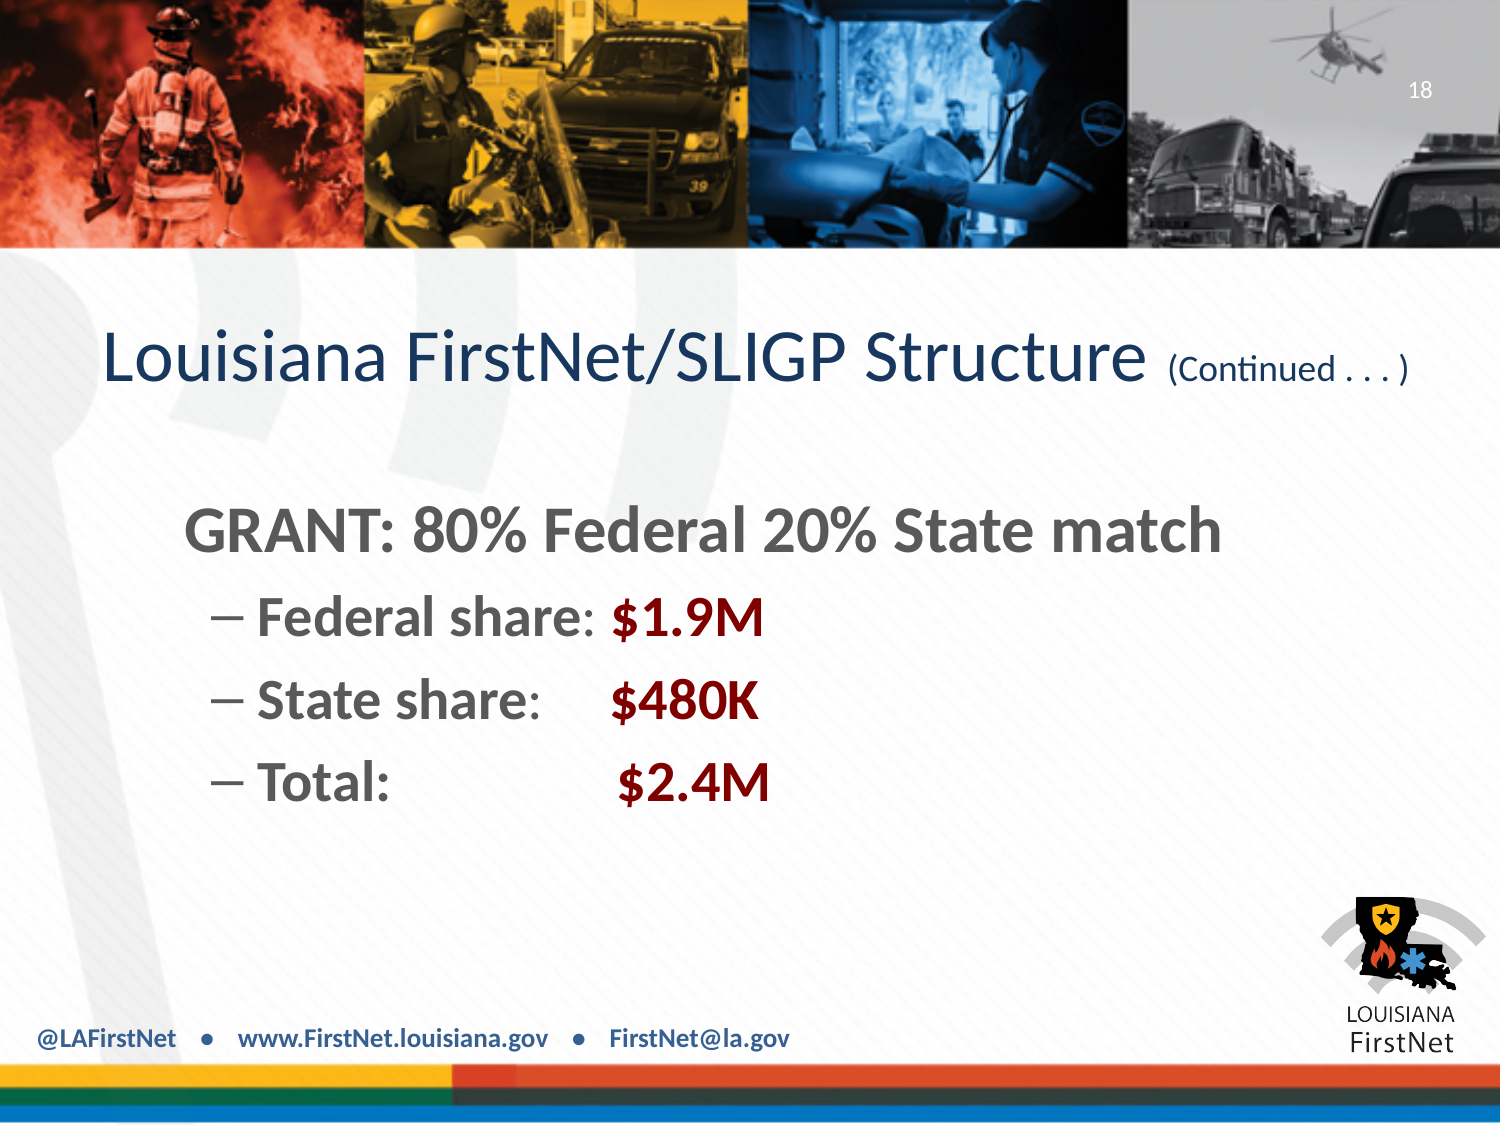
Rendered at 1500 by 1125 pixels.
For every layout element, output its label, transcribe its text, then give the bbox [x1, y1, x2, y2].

list GRANT: 80% Federal 20% State match Federal share: $1.9M State share: $480K Total: $2.4M [75, 373, 1393, 981]
slide_number 18 [1127, 31, 1448, 147]
picture [0, 0, 1500, 1125]
title Louisiana FirstNet/SLIGP Structure (Continued . . . ) [75, 276, 1425, 425]
text_box [782, 441, 1393, 981]
